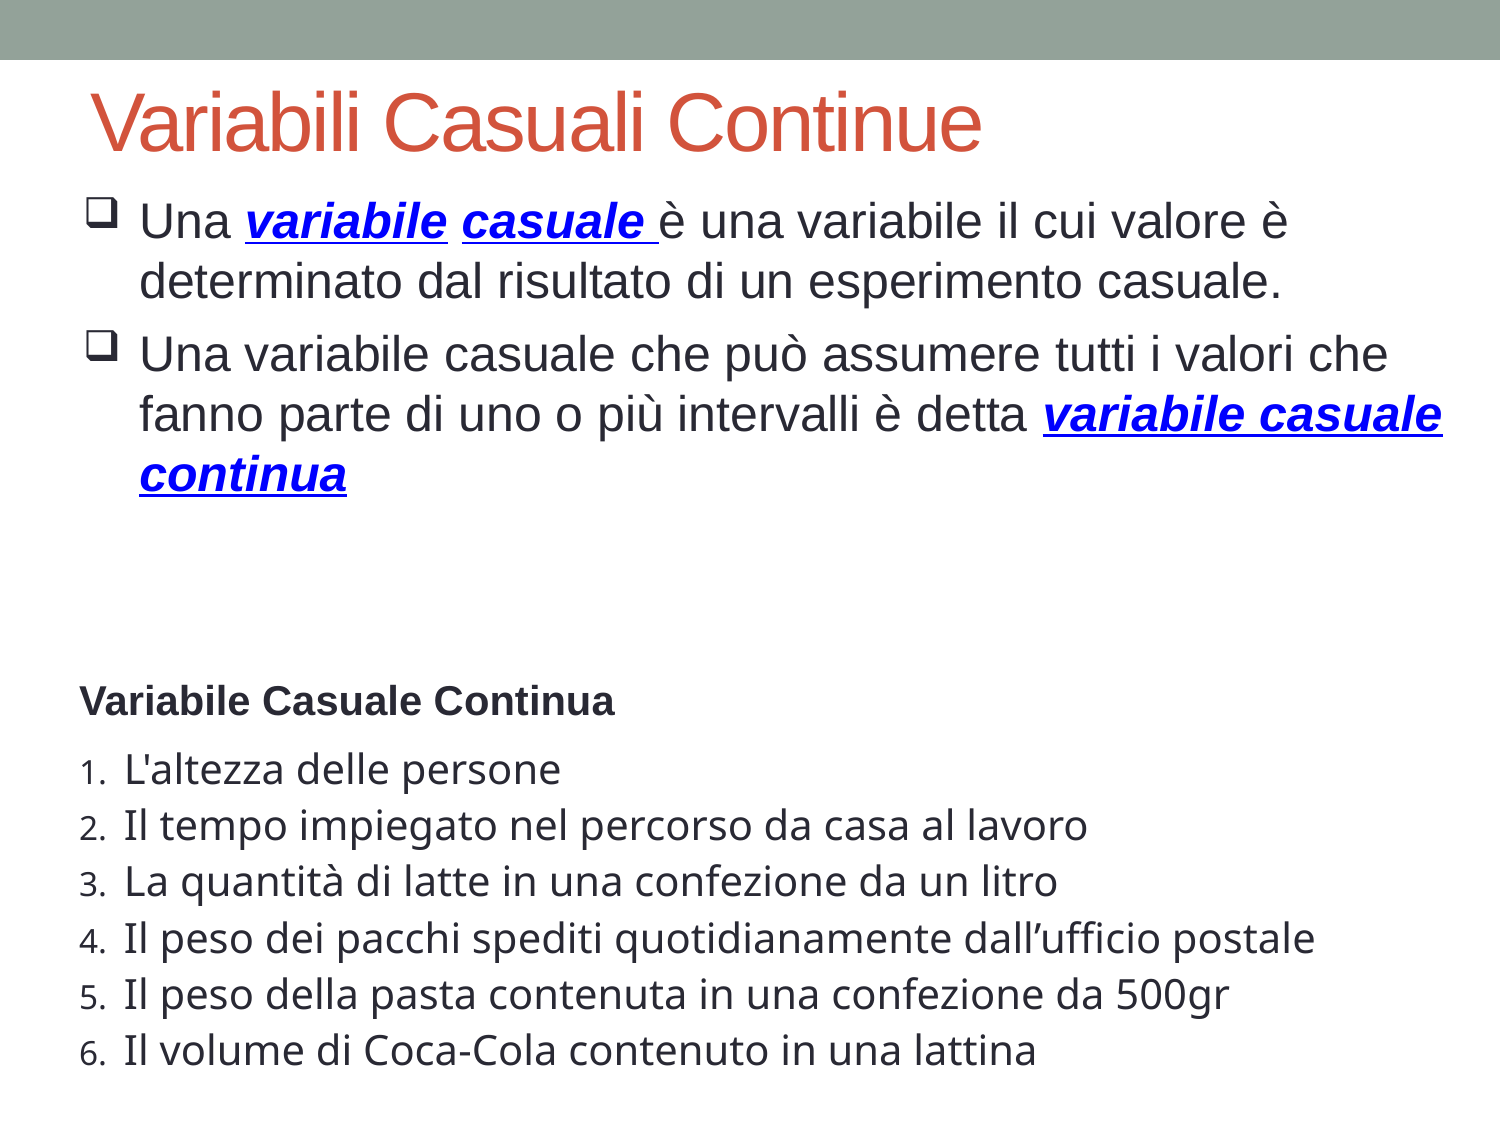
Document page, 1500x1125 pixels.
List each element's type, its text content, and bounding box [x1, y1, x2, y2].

text_box Una variabile casuale è una variabile il cui valore è determinato dal risultato di un esperimento casuale. Una variabile casuale che può assumere tutti i valori che fanno parte di uno o più intervalli è detta variabile casuale continua [68, 181, 1464, 509]
title Variabili Casuali Continue [75, 51, 1425, 181]
list Variabile Casuale Continua L'altezza delle persone Il tempo impiegato nel percorso da casa al lavoro La quantità di latte in una confezione da un litro Il peso dei pacchi spediti quotidianamente dall’ufficio postale Il peso della pasta contenuta in una confezione da 500gr Il volume di Coca-Cola contenuto in una lattina [64, 666, 1446, 1078]
